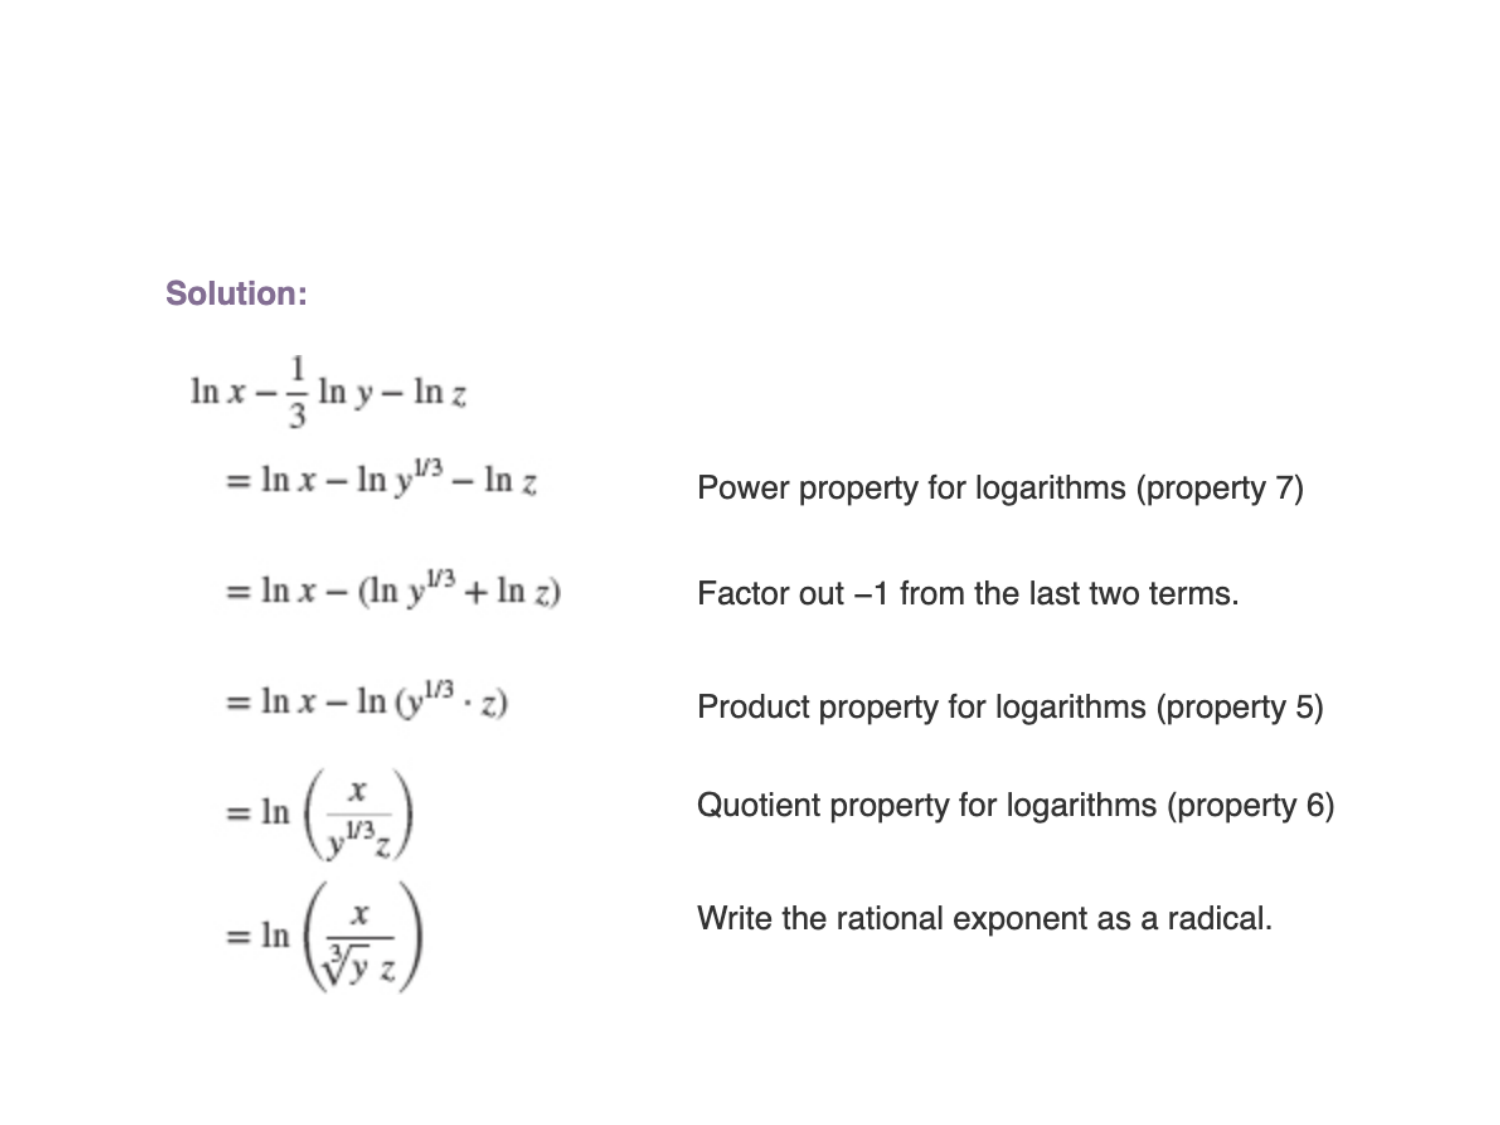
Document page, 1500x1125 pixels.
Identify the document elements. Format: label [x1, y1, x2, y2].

list [74, 262, 1426, 1006]
